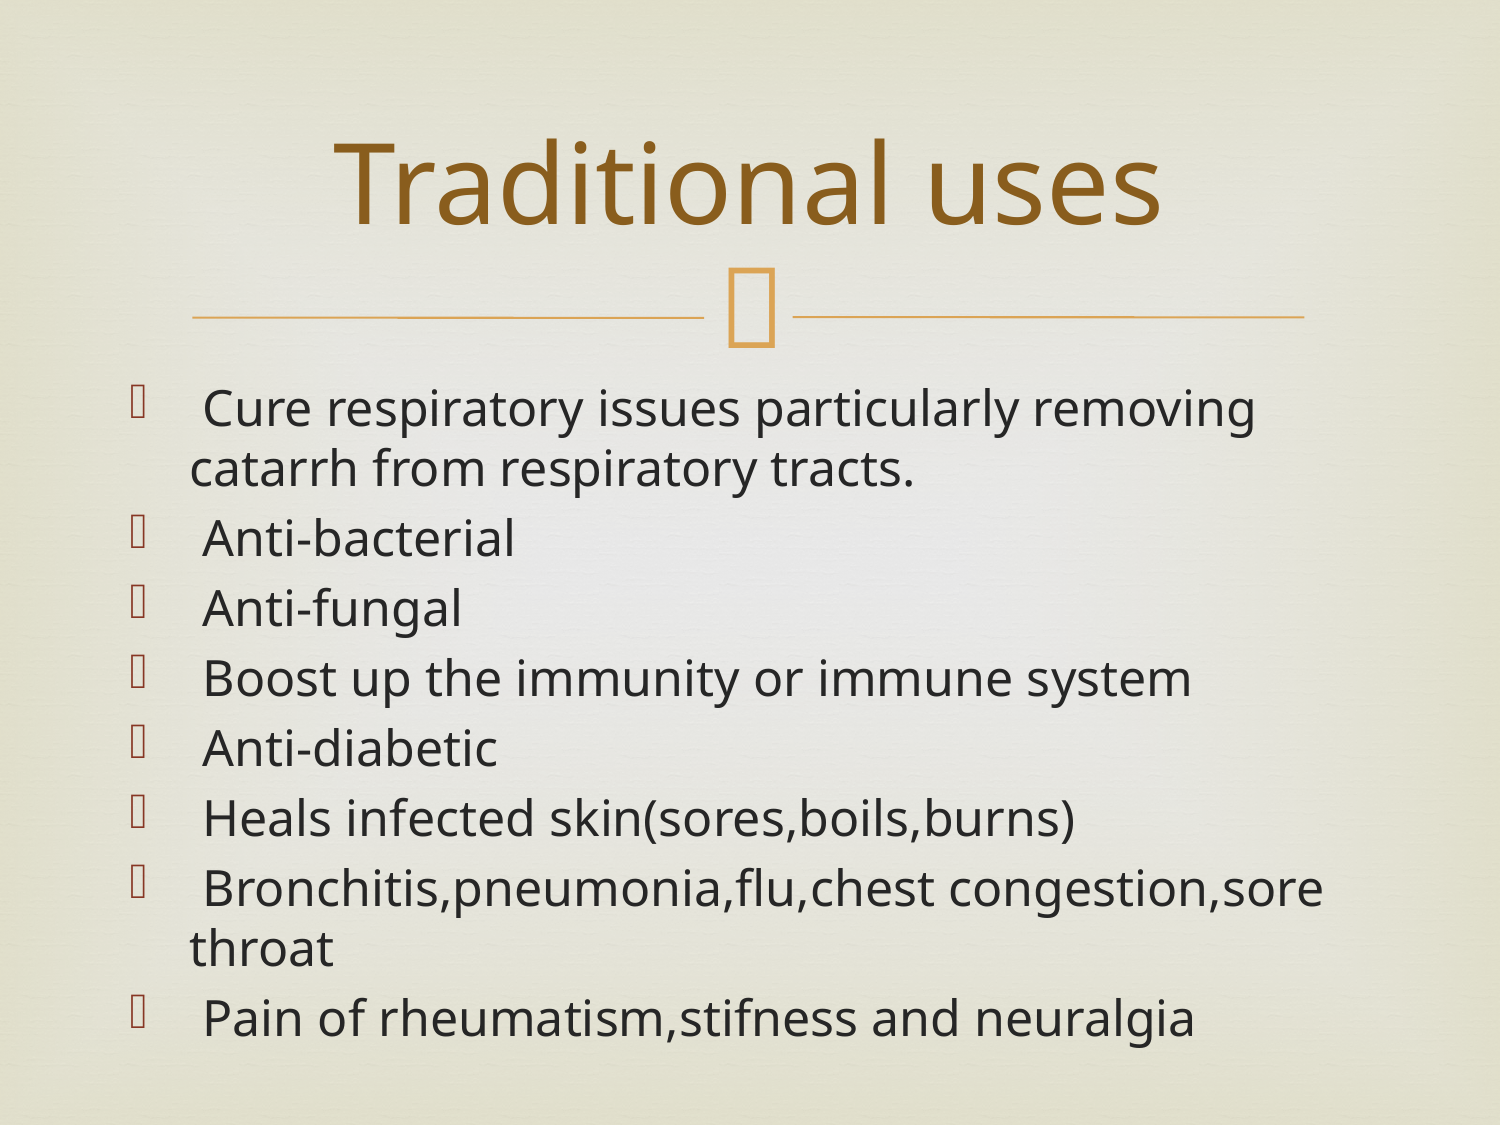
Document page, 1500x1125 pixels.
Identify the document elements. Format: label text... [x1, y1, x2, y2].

title Traditional uses [112, 93, 1386, 267]
list Cure respiratory issues particularly removing catarrh from respiratory tracts. Anti-bacterial Anti-fungal Boost up the immunity or immune system Anti-diabetic Heals infected skin(sores,boils,burns) Bronchitis,pneumonia,flu,chest congestion,sore throat Pain of rheumatism,stifness and neuralgia [114, 368, 1386, 1113]
